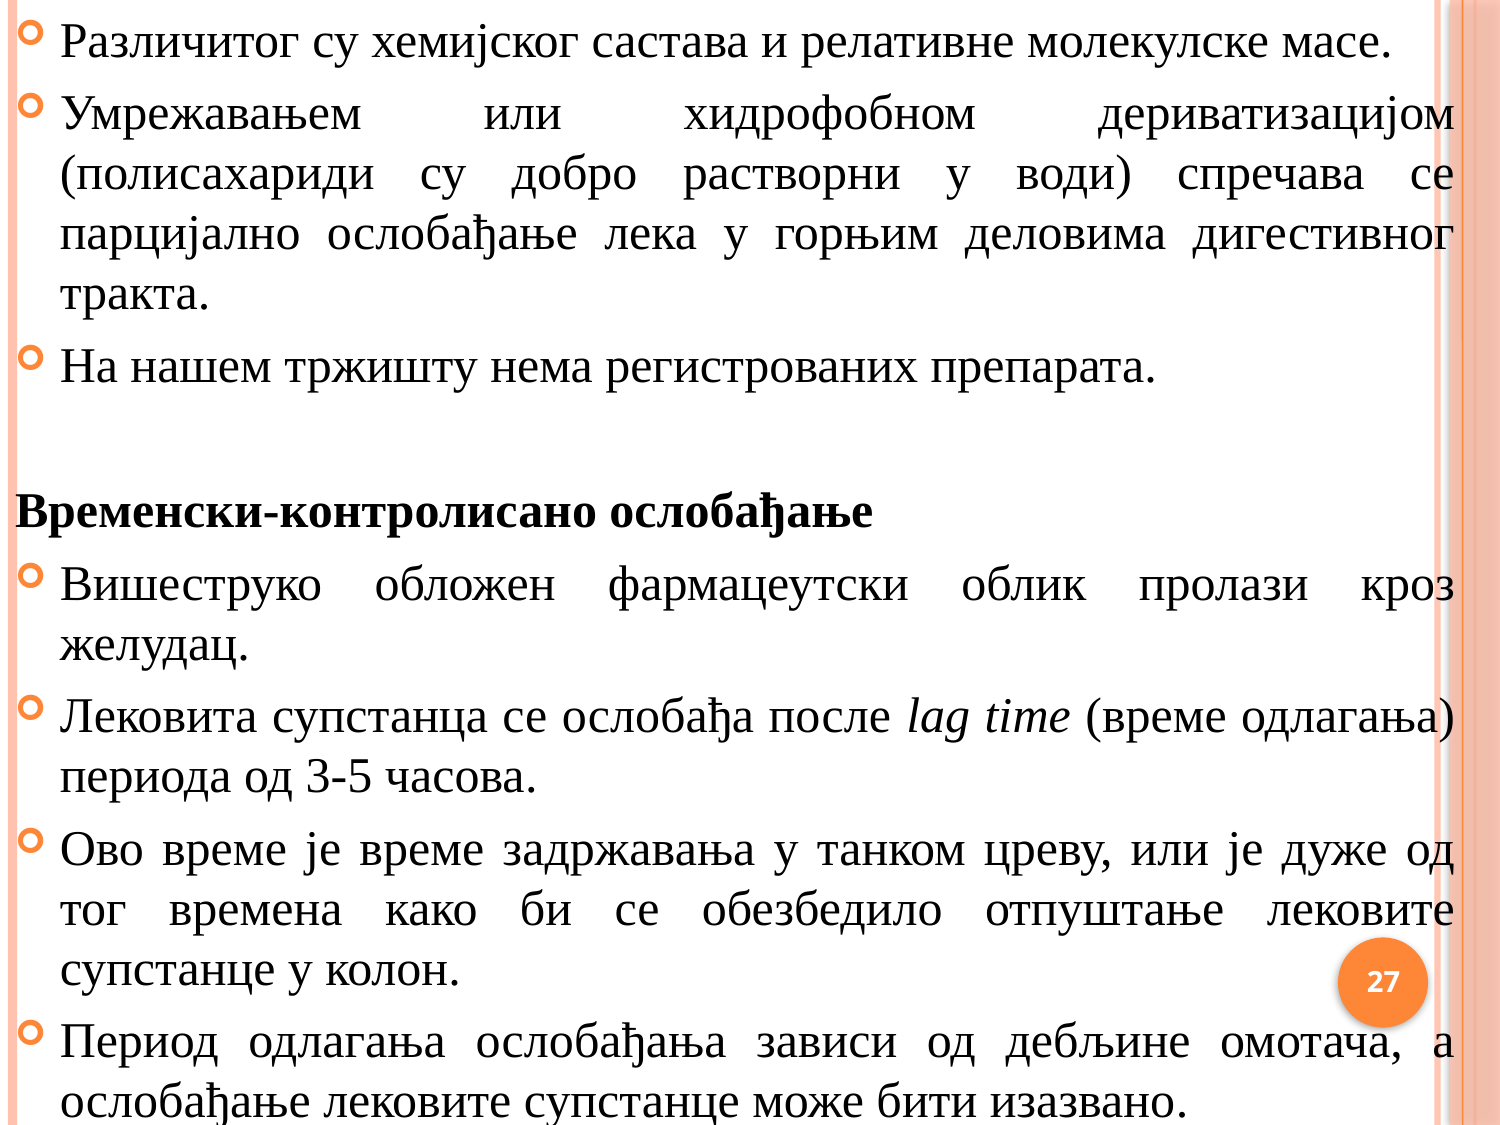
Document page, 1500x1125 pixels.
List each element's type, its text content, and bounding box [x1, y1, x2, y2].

list Различитог су хемијског састава и релативне молекулске масе. Умрежавањем или хидрофобном дериватизацијом (полисахариди су добро растворни у води) спречава се парцијално ослобађање лека у горњим деловима дигестивног тракта. На нашем тржишту нема регистрованих препарата. Временски-контролисано ослобађање Вишеструко обложен фармацеутски облик пролази кроз желудац. Лековита супстанца се ослобађа после lag time (време одлагања) периода од 3-5 часова. Ово време је време задржавања у танком цреву, или је дуже од тог времена како би се обезбедило отпуштање лековите супстанце у колон. Период одлагања ослобађања зависи од дебљине омотача, а ослобађање лековите супстанце може бити изазвано. [0, 0, 1471, 1125]
slide_number 27 [1333, 940, 1434, 1026]
